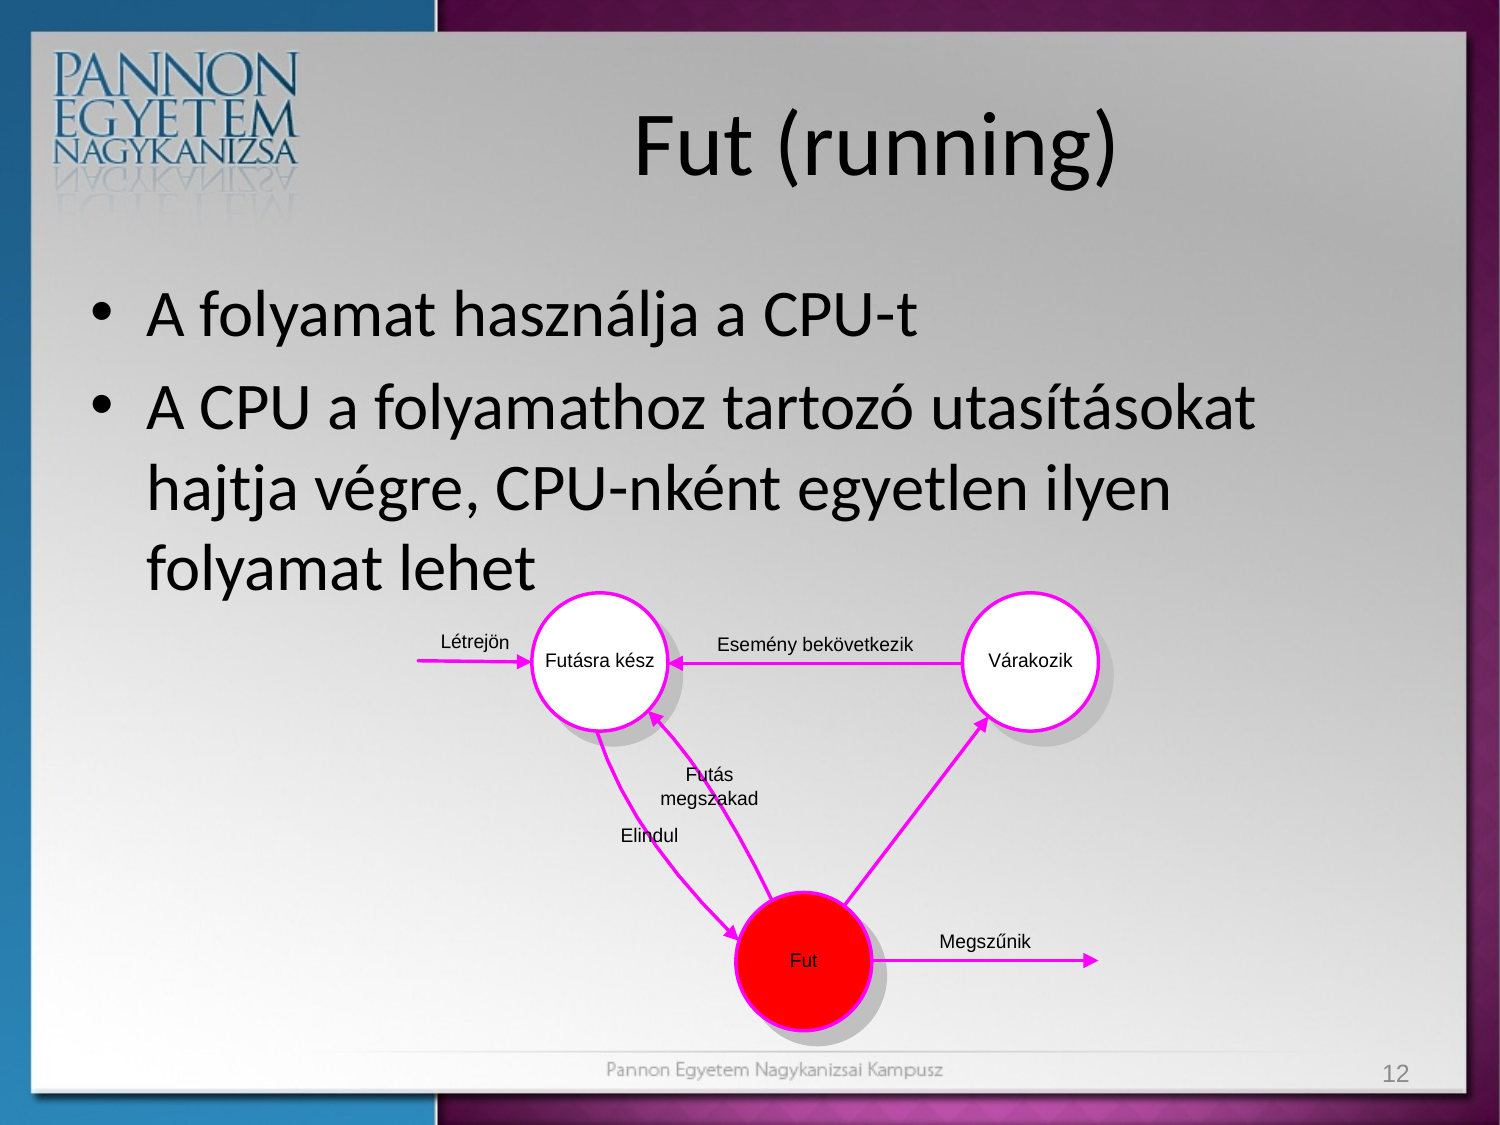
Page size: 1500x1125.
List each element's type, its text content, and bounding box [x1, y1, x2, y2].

title Fut (running) [328, 45, 1425, 233]
picture [0, 0, 1500, 1125]
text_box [399, 587, 1118, 1051]
slide_number 12 [1074, 1042, 1425, 1103]
list A folyamat használja a CPU-t A CPU a folyamathoz tartozó utasításokat hajtja végre, CPU-nként egyetlen ilyen folyamat lehet [75, 262, 1425, 1038]
